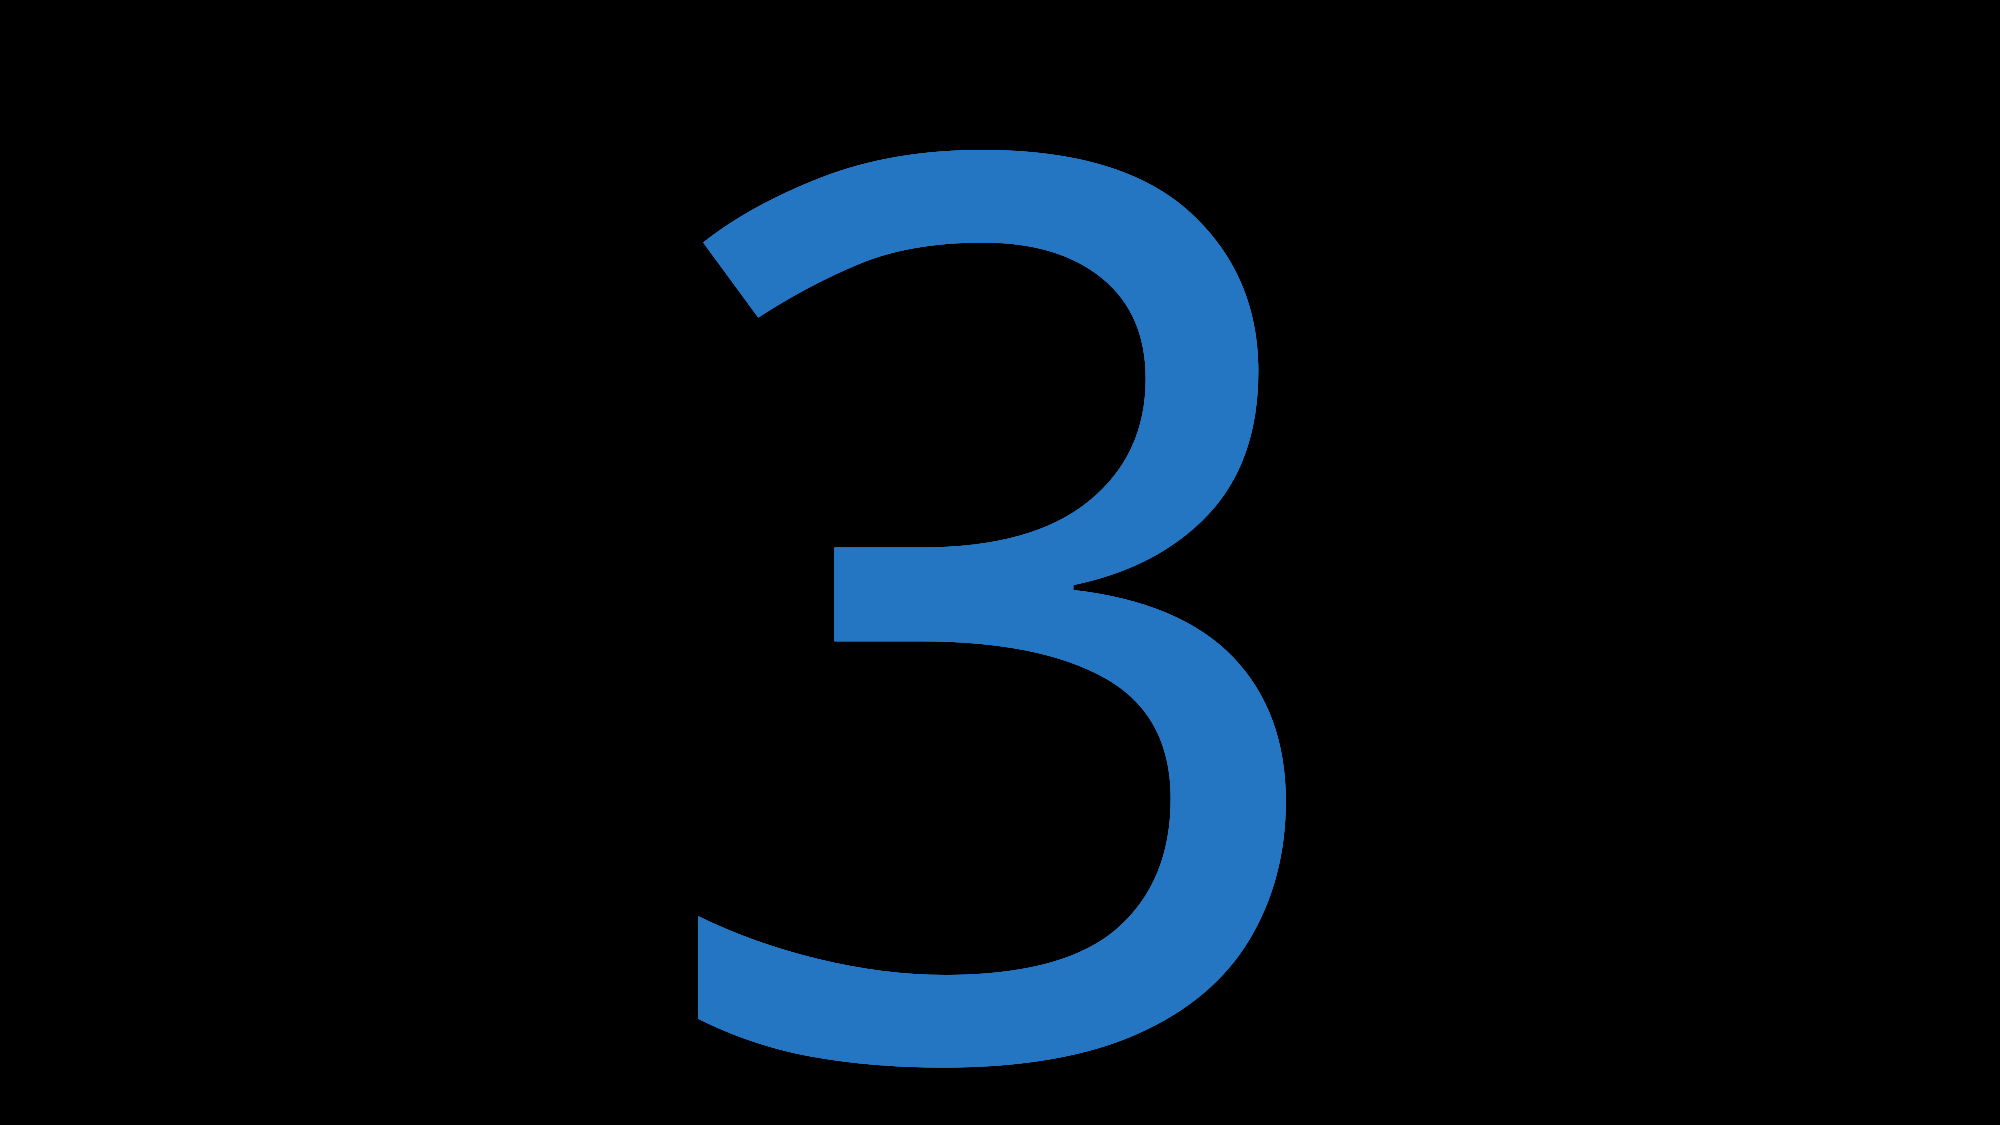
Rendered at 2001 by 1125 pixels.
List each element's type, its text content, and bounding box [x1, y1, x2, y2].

text_box 3 [106, 0, 1894, 1125]
